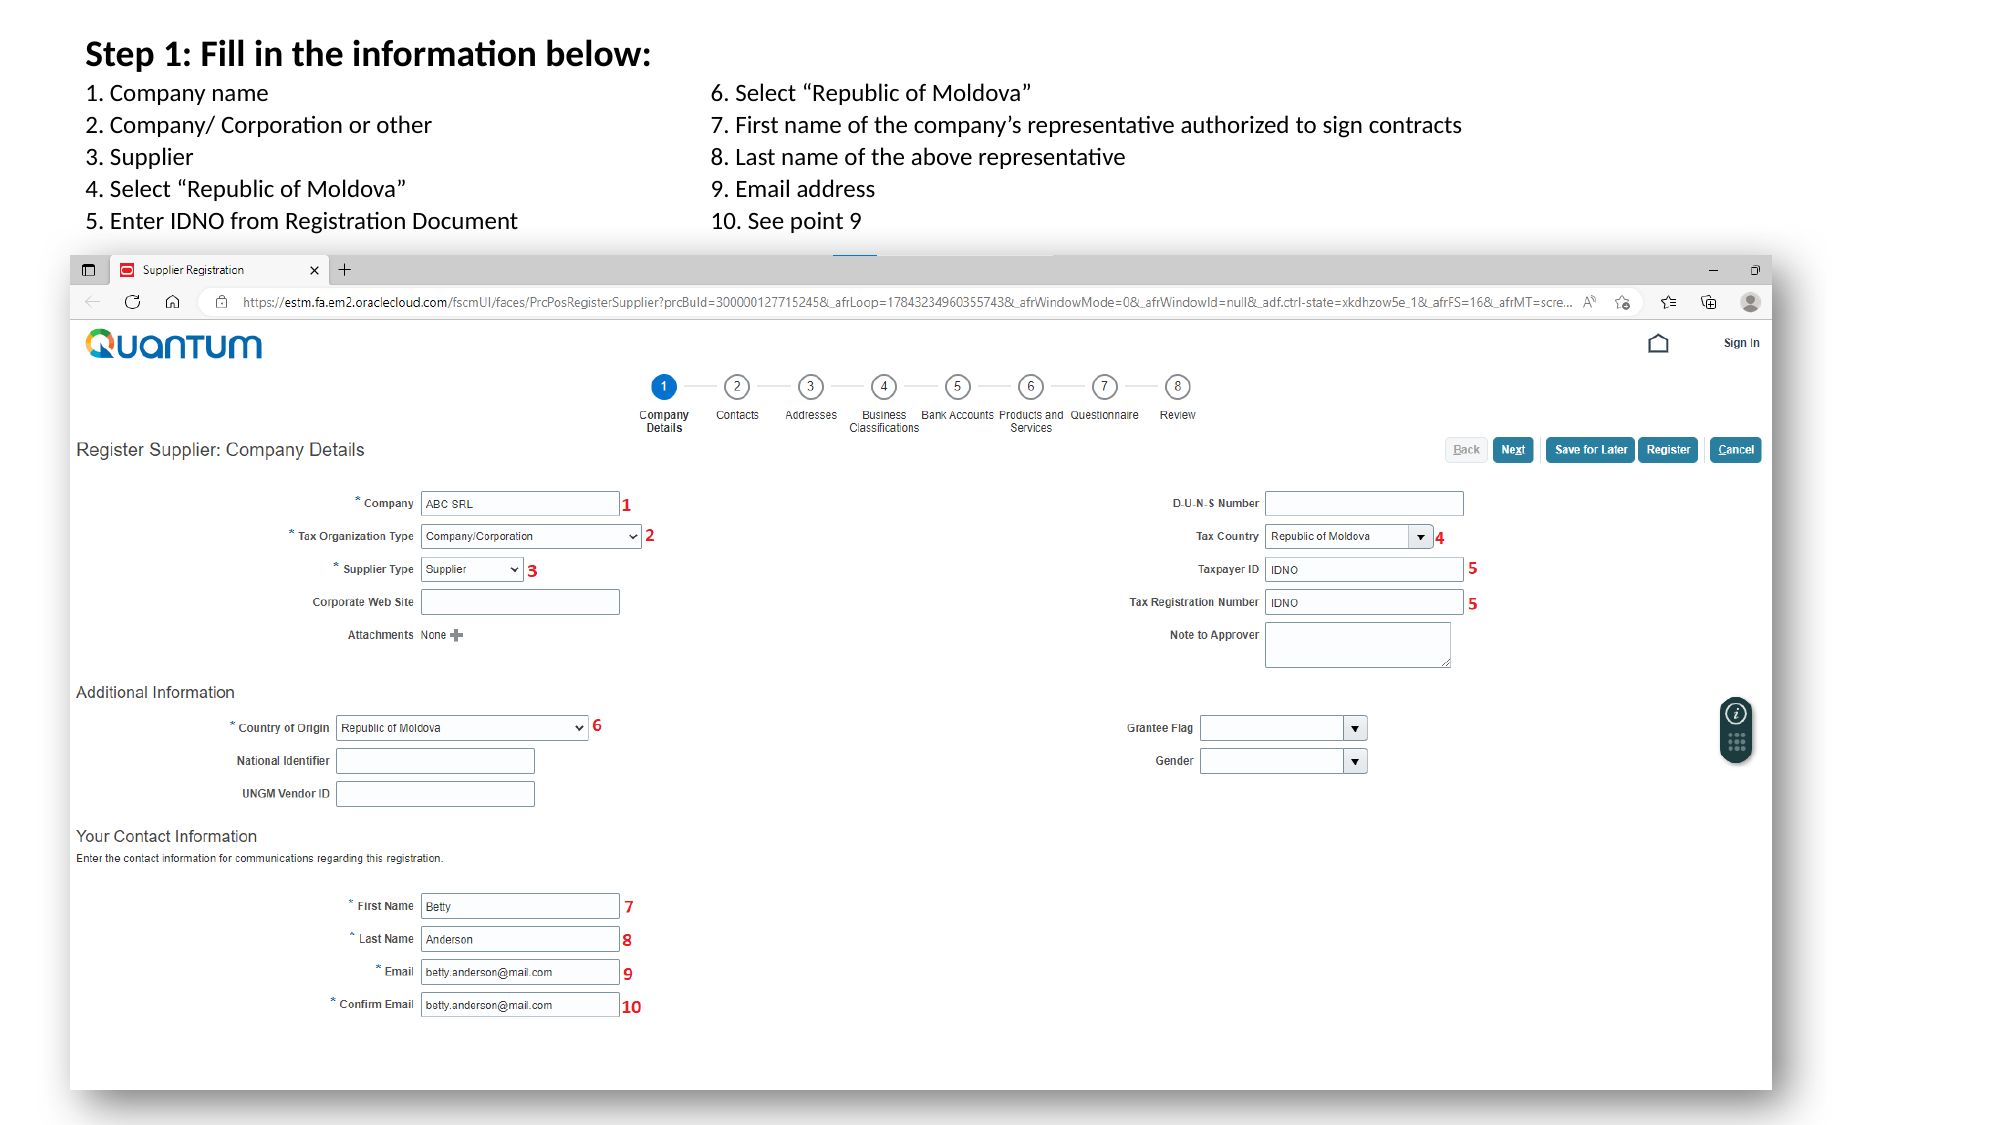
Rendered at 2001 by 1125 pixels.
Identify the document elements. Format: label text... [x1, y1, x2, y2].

text_box 6. Select “Republic of Moldova” 7. First name of the company’s representative authorized to sign contracts 8. Last name of the above representative 9. Email address 10. See point 9 [695, 61, 1569, 236]
picture [70, 255, 1772, 1090]
title Step 1: Fill in the information below: 1. Company name 2. Company/ Corporation or other 3. Supplier 4. Select “Republic of Moldova” 5. Enter IDNO from Registration Document [70, 7, 696, 253]
